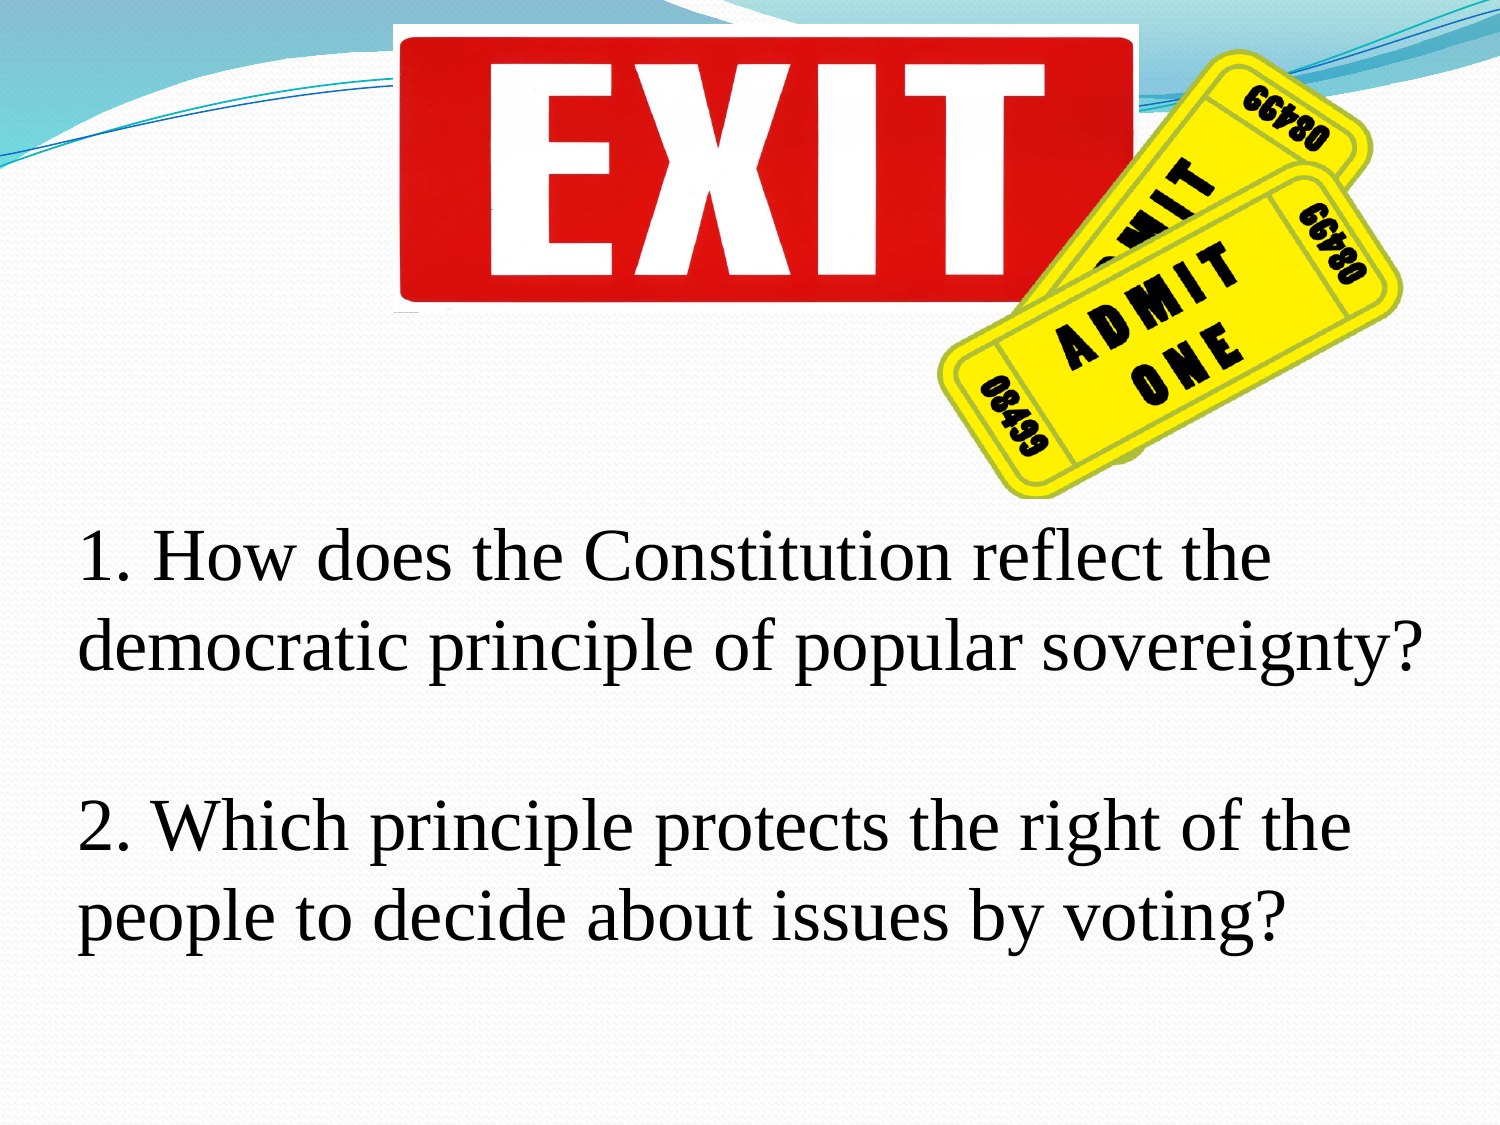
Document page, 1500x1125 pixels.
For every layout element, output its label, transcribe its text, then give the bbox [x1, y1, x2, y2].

picture [392, 24, 1404, 499]
text_box 1. How does the Constitution reflect the democratic principle of popular sovereignty? 2. Which principle protects the right of the people to decide about issues by voting? [62, 498, 1475, 964]
